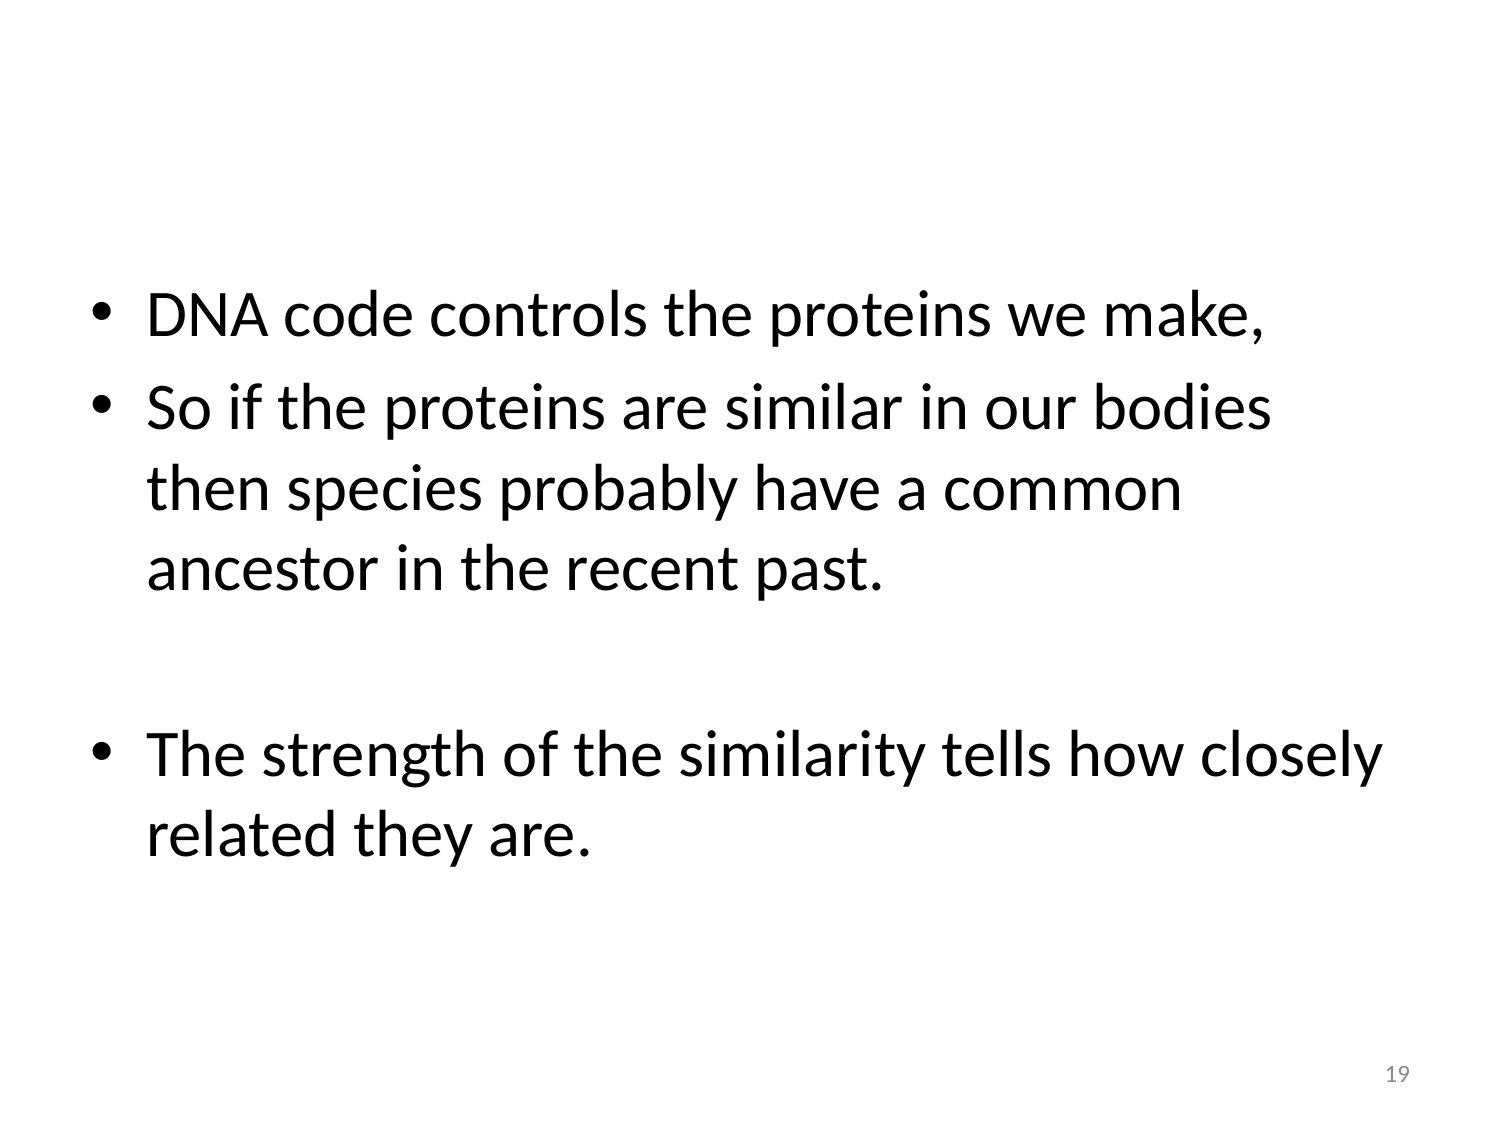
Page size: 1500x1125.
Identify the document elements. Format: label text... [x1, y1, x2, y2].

list DNA code controls the proteins we make, So if the proteins are similar in our bodies then species probably have a common ancestor in the recent past. The strength of the similarity tells how closely related they are. [75, 262, 1425, 1005]
slide_number 19 [1074, 1042, 1425, 1103]
